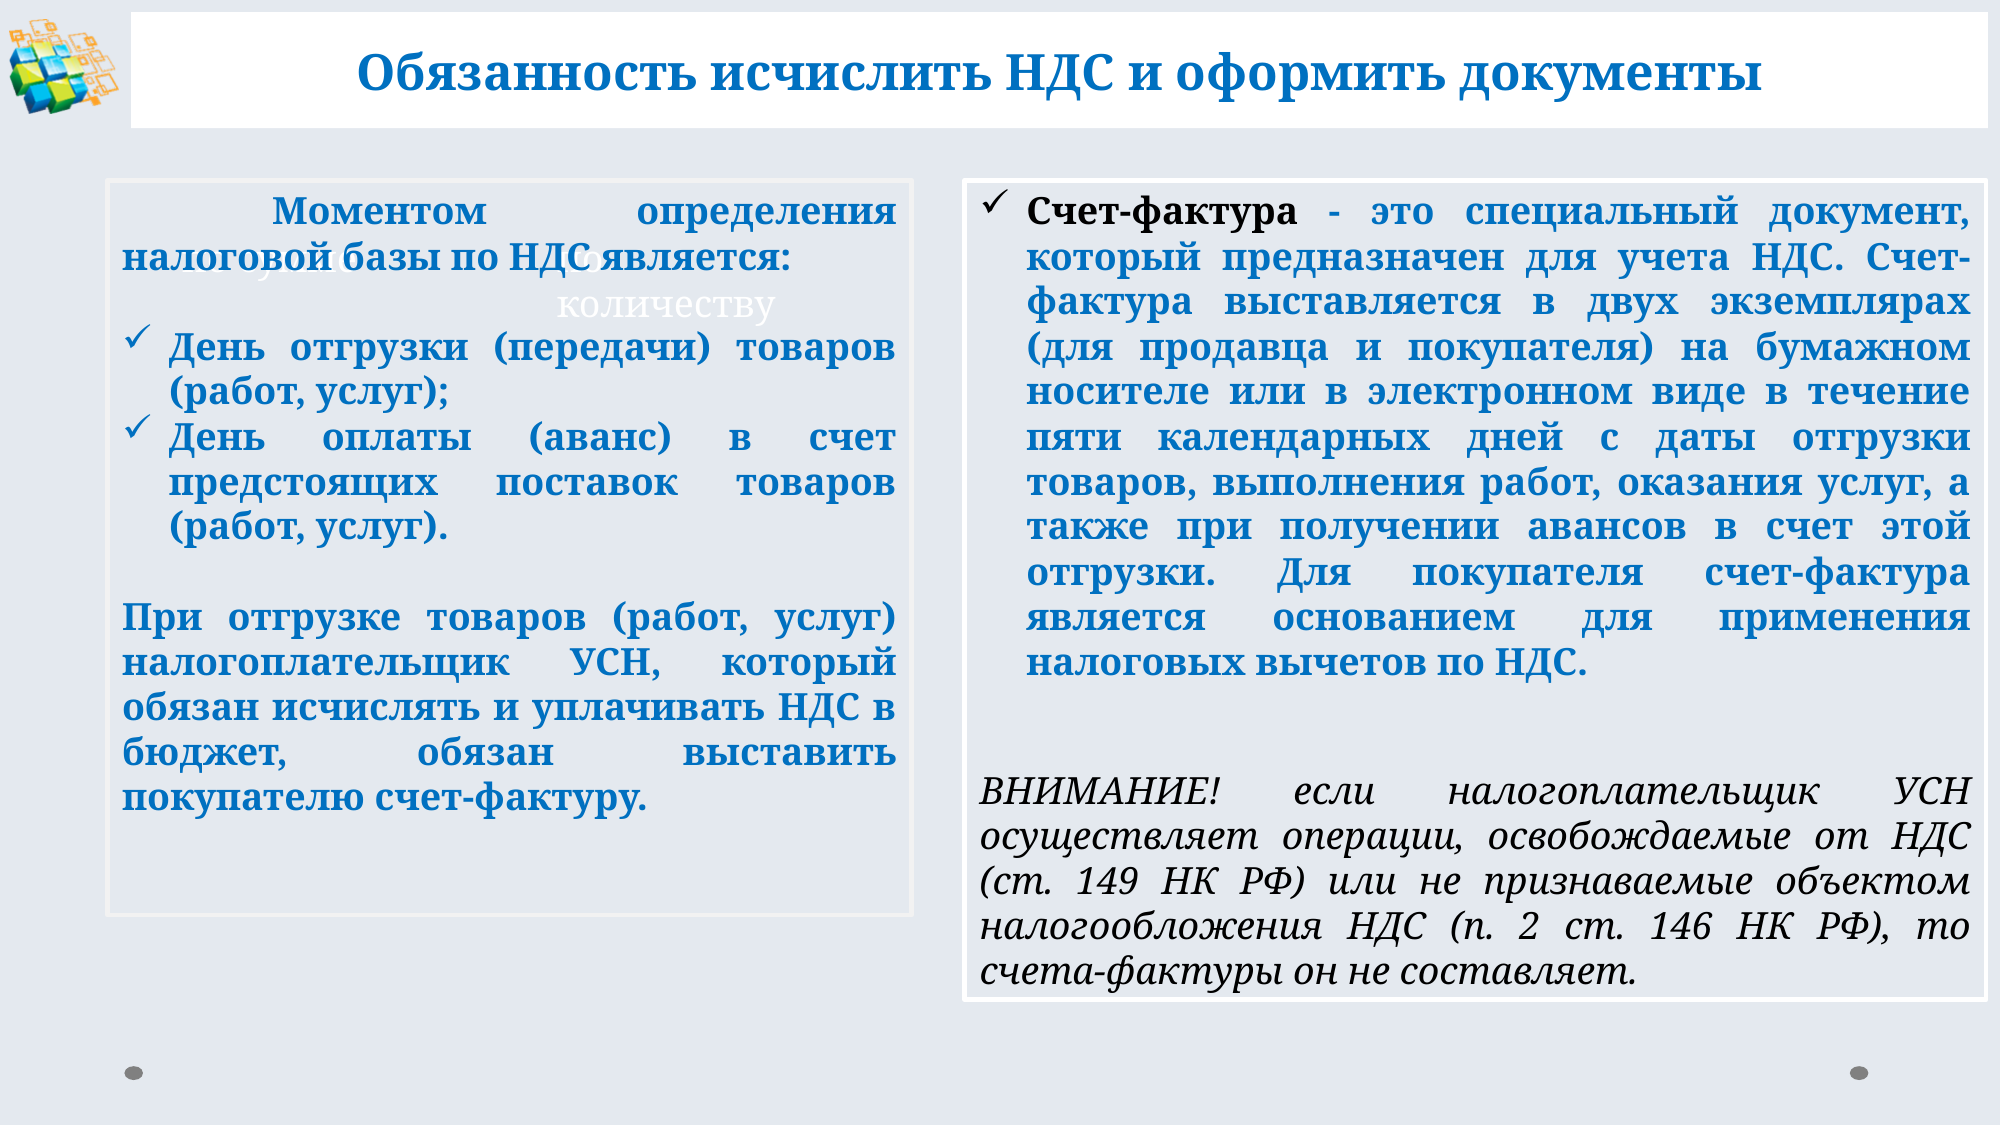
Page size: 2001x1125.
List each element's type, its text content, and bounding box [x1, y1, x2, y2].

title Обязанность исчислить НДС и оформить документы [131, 12, 1988, 129]
text_box Моментом определения налоговой базы по НДС является: День отгрузки (передачи) товаров (работ, услуг); День оплаты (аванс) в счет предстоящих поставок товаров (работ, услуг). При отгрузке товаров (работ, услуг) налогоплательщик УСН, который обязан исчислять и уплачивать НДС в бюджет, обязан выставить покупателю счет-фактуру. [107, 180, 912, 915]
picture [9, 18, 119, 114]
text_box Счет-фактура - это специальный документ, который предназначен для учета НДС. Счет-фактура выставляется в двух экземплярах (для продавца и покупателя) на бумажном носителе или в электронном виде в течение пяти календарных дней с даты отгрузки товаров, выполнения работ, оказания услуг, а также при получении авансов в счет этой отгрузки. Для покупателя счет-фактура является основанием для применения налоговых вычетов по НДС. ВНИМАНИЕ! если налогоплательщик УСН осуществляет операции, освобождаемые от НДС (ст. 149 НК РФ) или не признаваемые объектом налогообложения НДС (п. 2 ст. 146 НК РФ), то счета-фактуры он не составляет. [964, 180, 1987, 1000]
